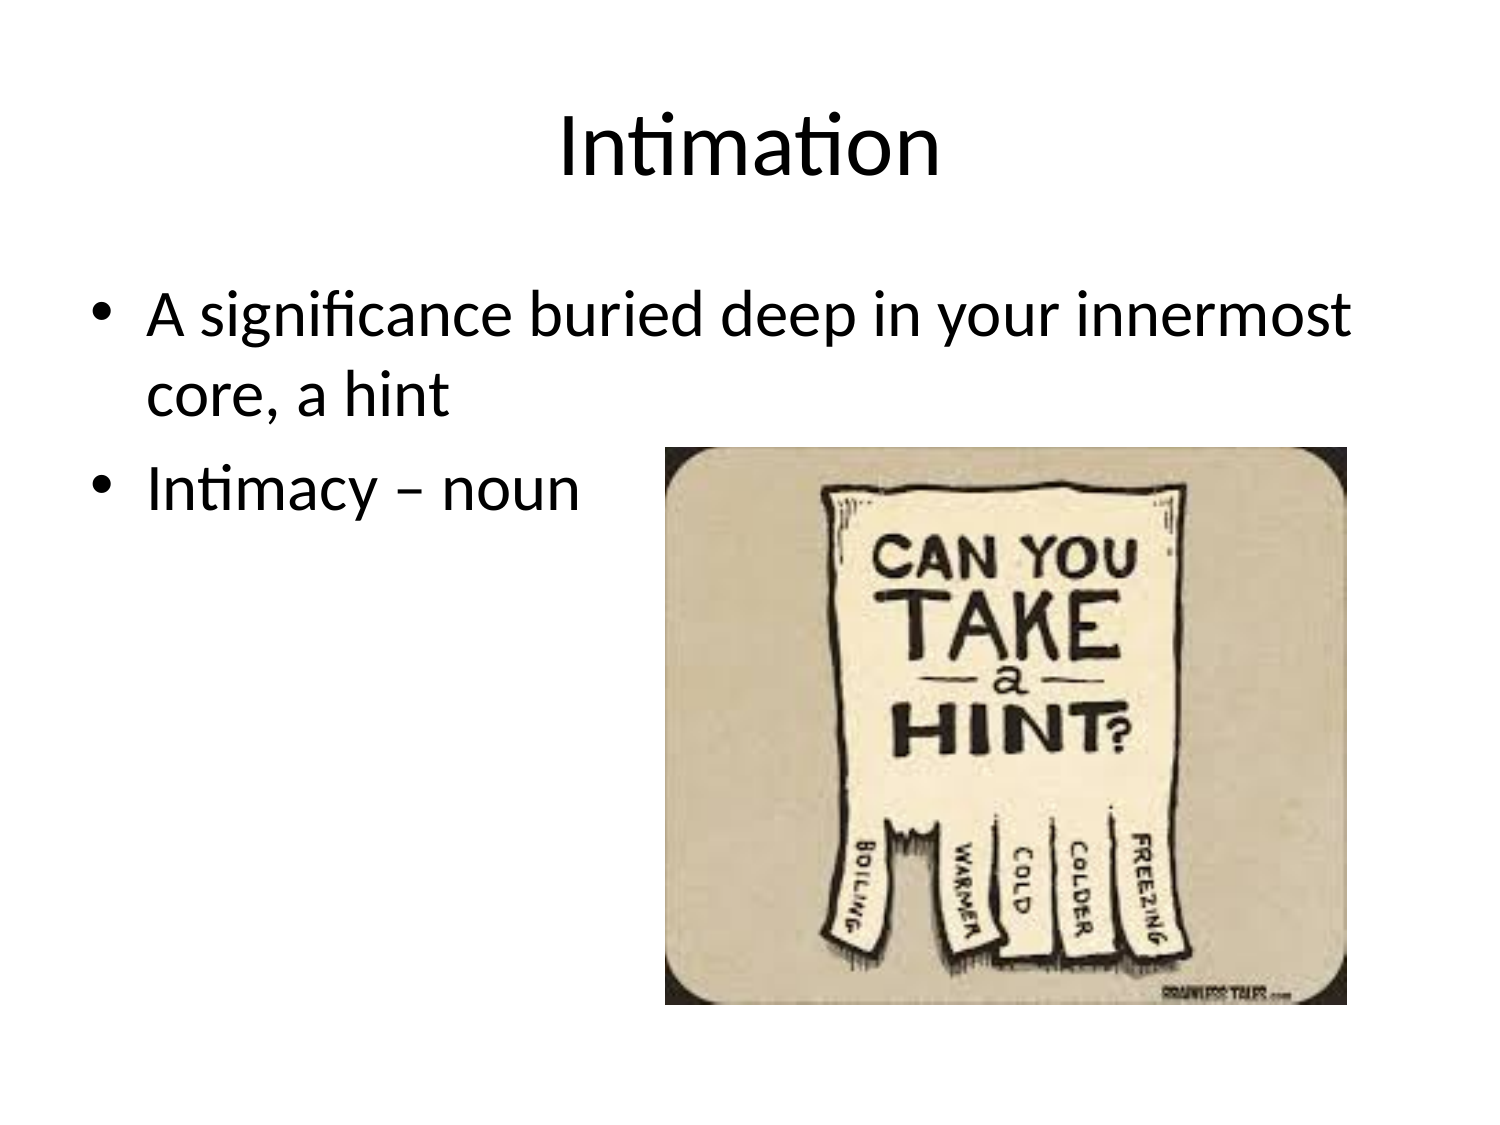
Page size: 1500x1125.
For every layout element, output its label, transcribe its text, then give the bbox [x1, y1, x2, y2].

list A significance buried deep in your innermost core, a hint Intimacy – noun [75, 262, 1425, 1005]
title Intimation [75, 45, 1425, 233]
picture [664, 446, 1347, 1006]
